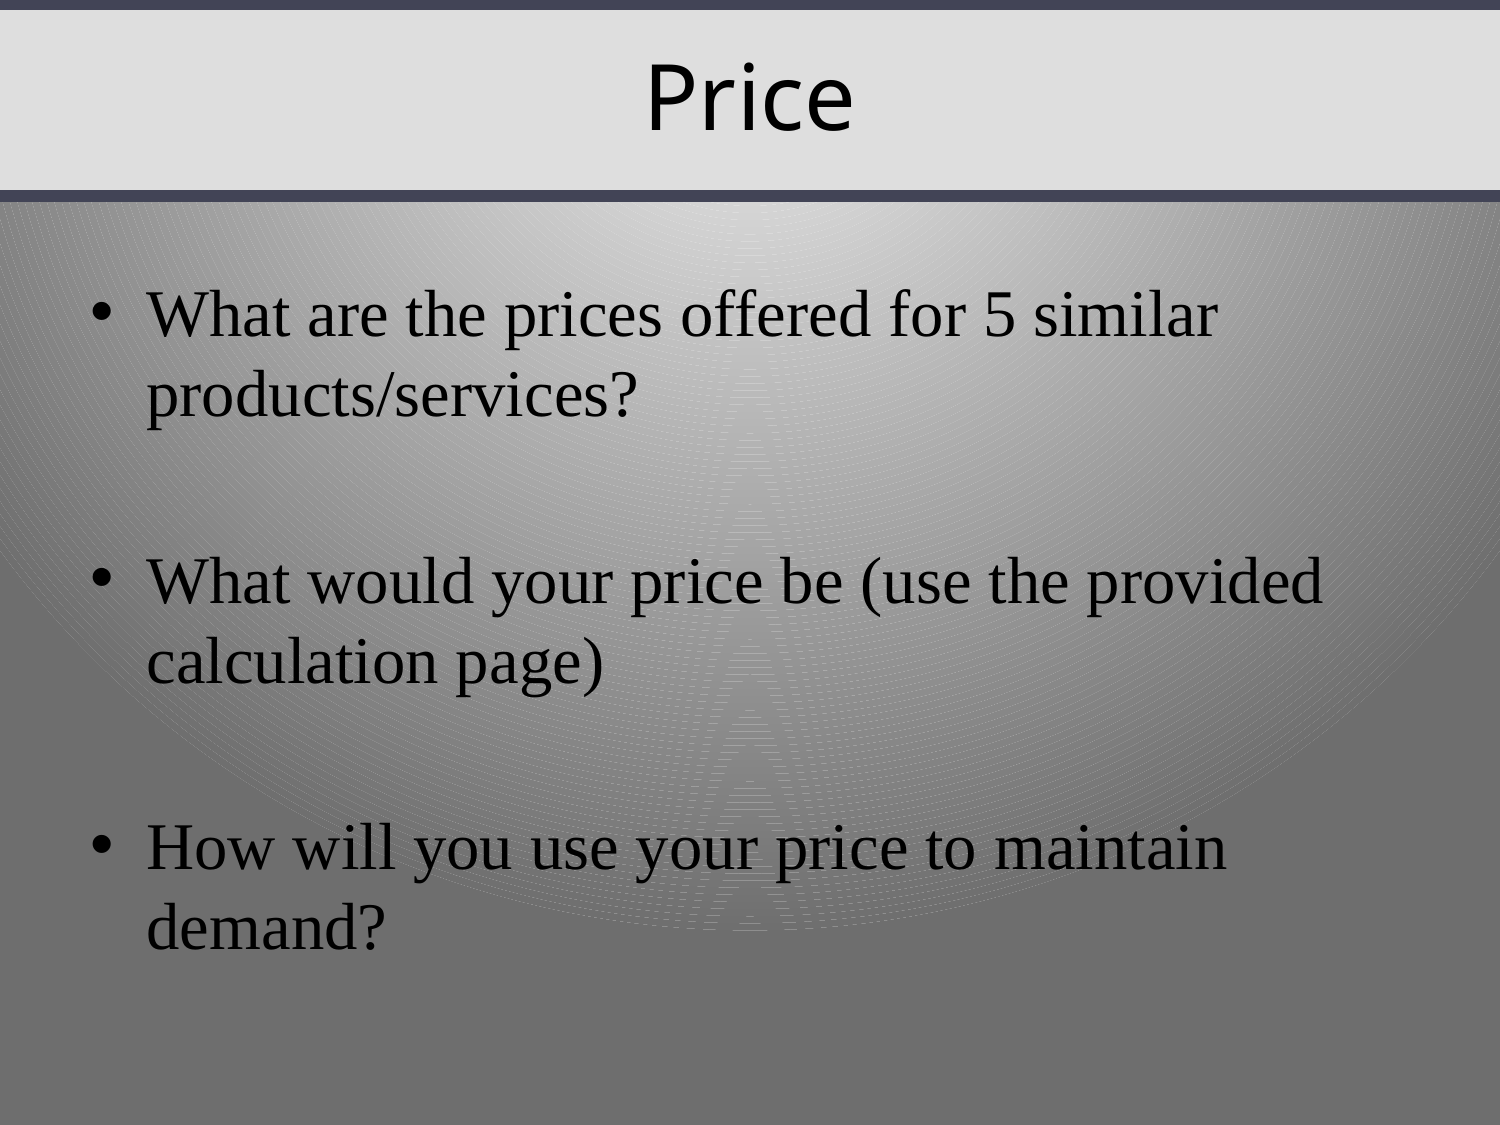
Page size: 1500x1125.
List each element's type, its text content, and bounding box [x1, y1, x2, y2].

list What are the prices offered for 5 similar products/services? What would your price be (use the provided calculation page) How will you use your price to maintain demand? [75, 262, 1425, 1005]
title Price [75, 0, 1425, 188]
